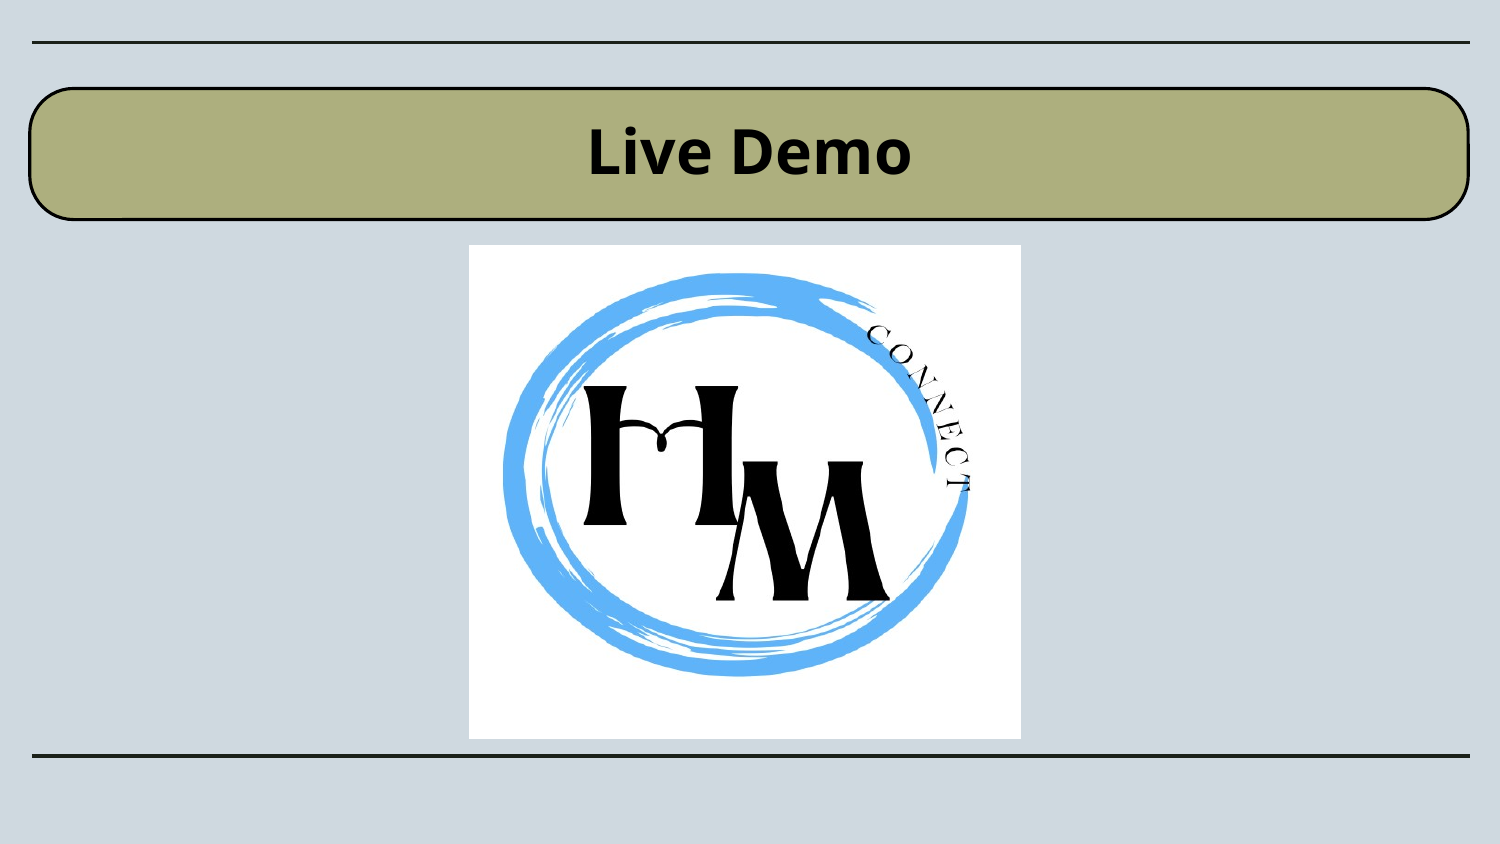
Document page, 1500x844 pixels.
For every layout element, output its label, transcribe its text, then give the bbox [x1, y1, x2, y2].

picture [469, 245, 1022, 739]
title Live Demo [116, 112, 1383, 206]
